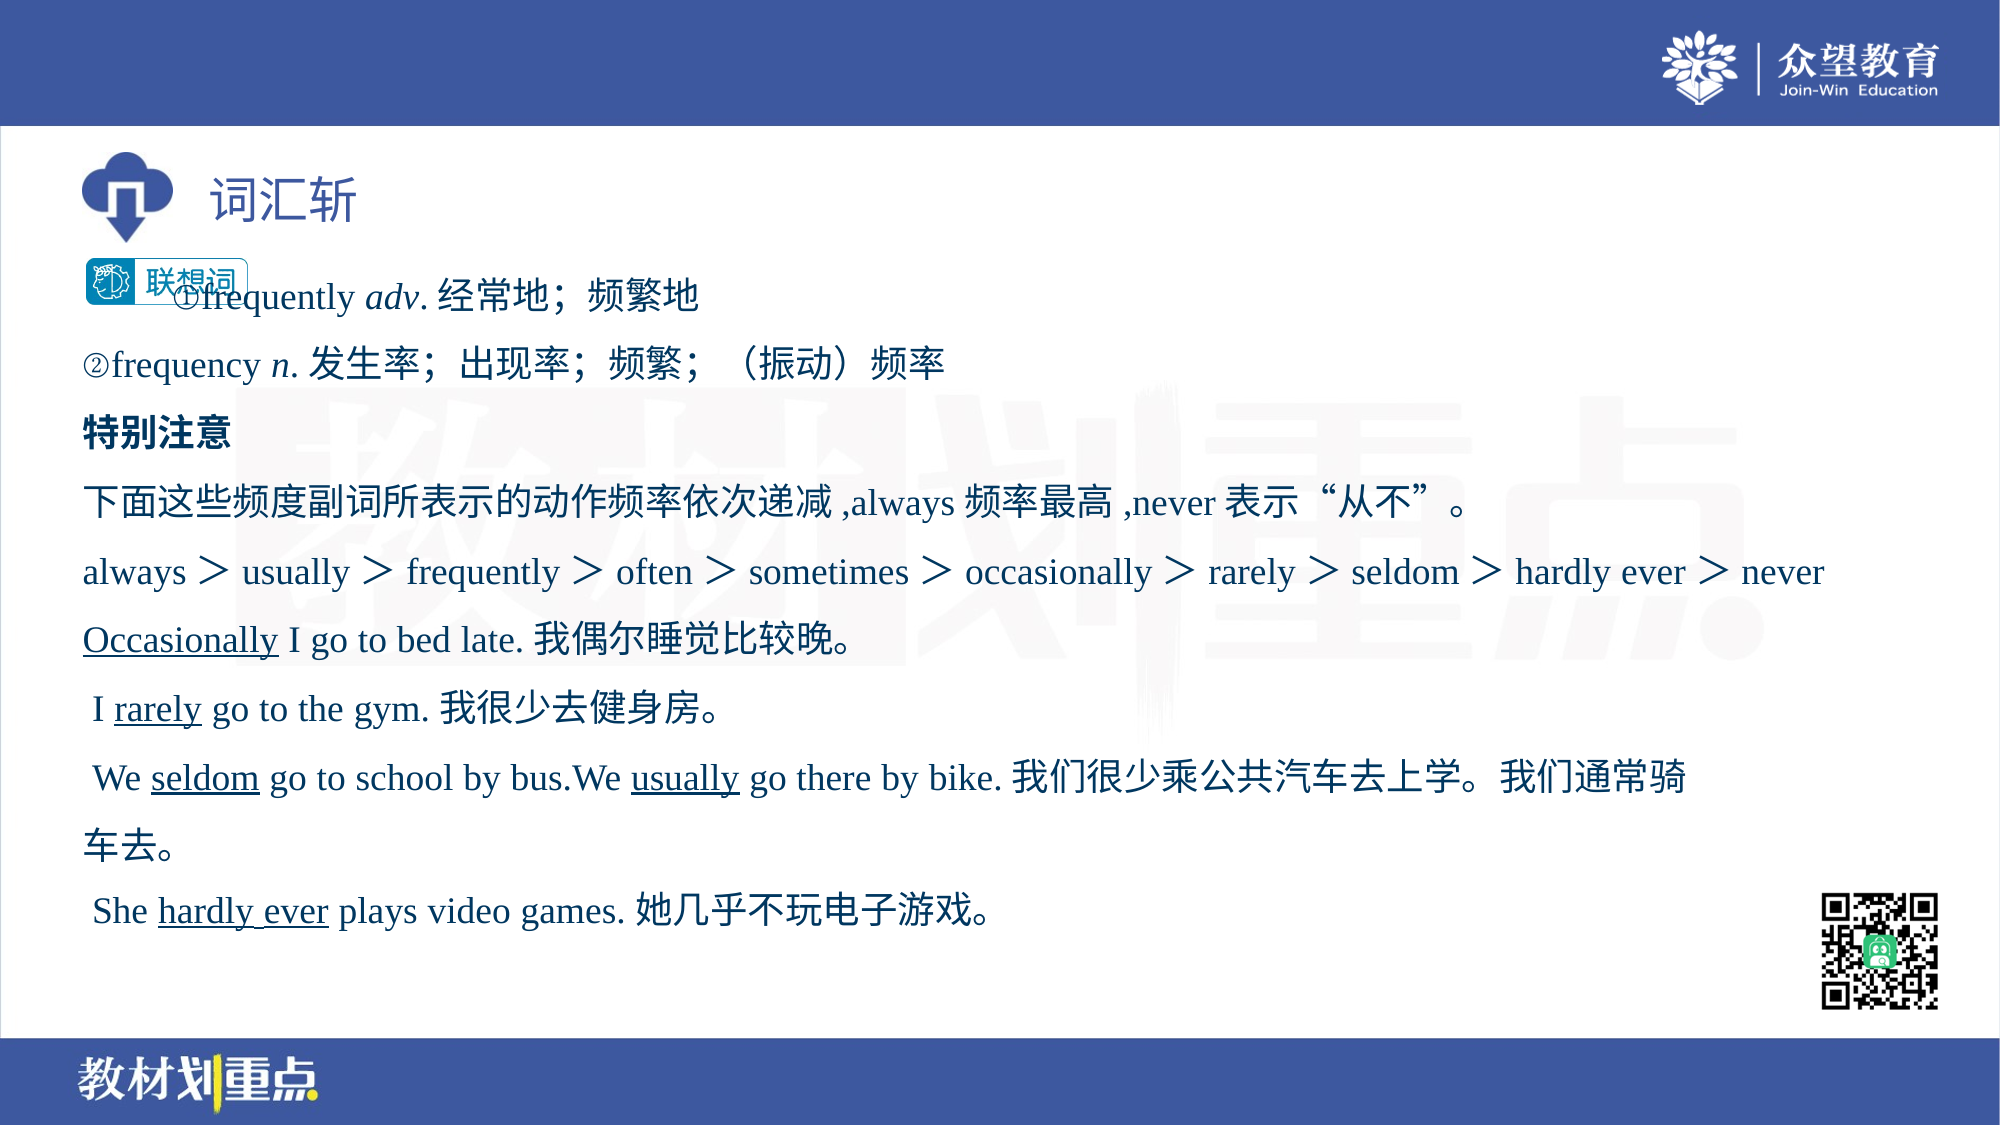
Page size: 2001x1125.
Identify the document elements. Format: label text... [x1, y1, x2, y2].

text_box ①frequently adv.经常地；频繁地 ②frequency n.发生率；出现率；频繁；（振动）频率 特别注意 下面这些频度副词所表示的动作频率依次递减,always频率最高,never表示“从不”。 always＞usually＞frequently＞often＞sometimes＞occasionally＞rarely＞seldom＞hardly ever＞never Occasionally I go to bed late.我偶尔睡觉比较晚。 I rarely go to the gym.我很少去健身房。 We seldom go to school by bus.We usually go there by bike.我们很少乘公共汽车去上学。我们通常骑 车去。 She hardly ever plays video games.她几乎不玩电子游戏。 [82, 248, 1817, 925]
picture [0, 0, 2000, 1125]
